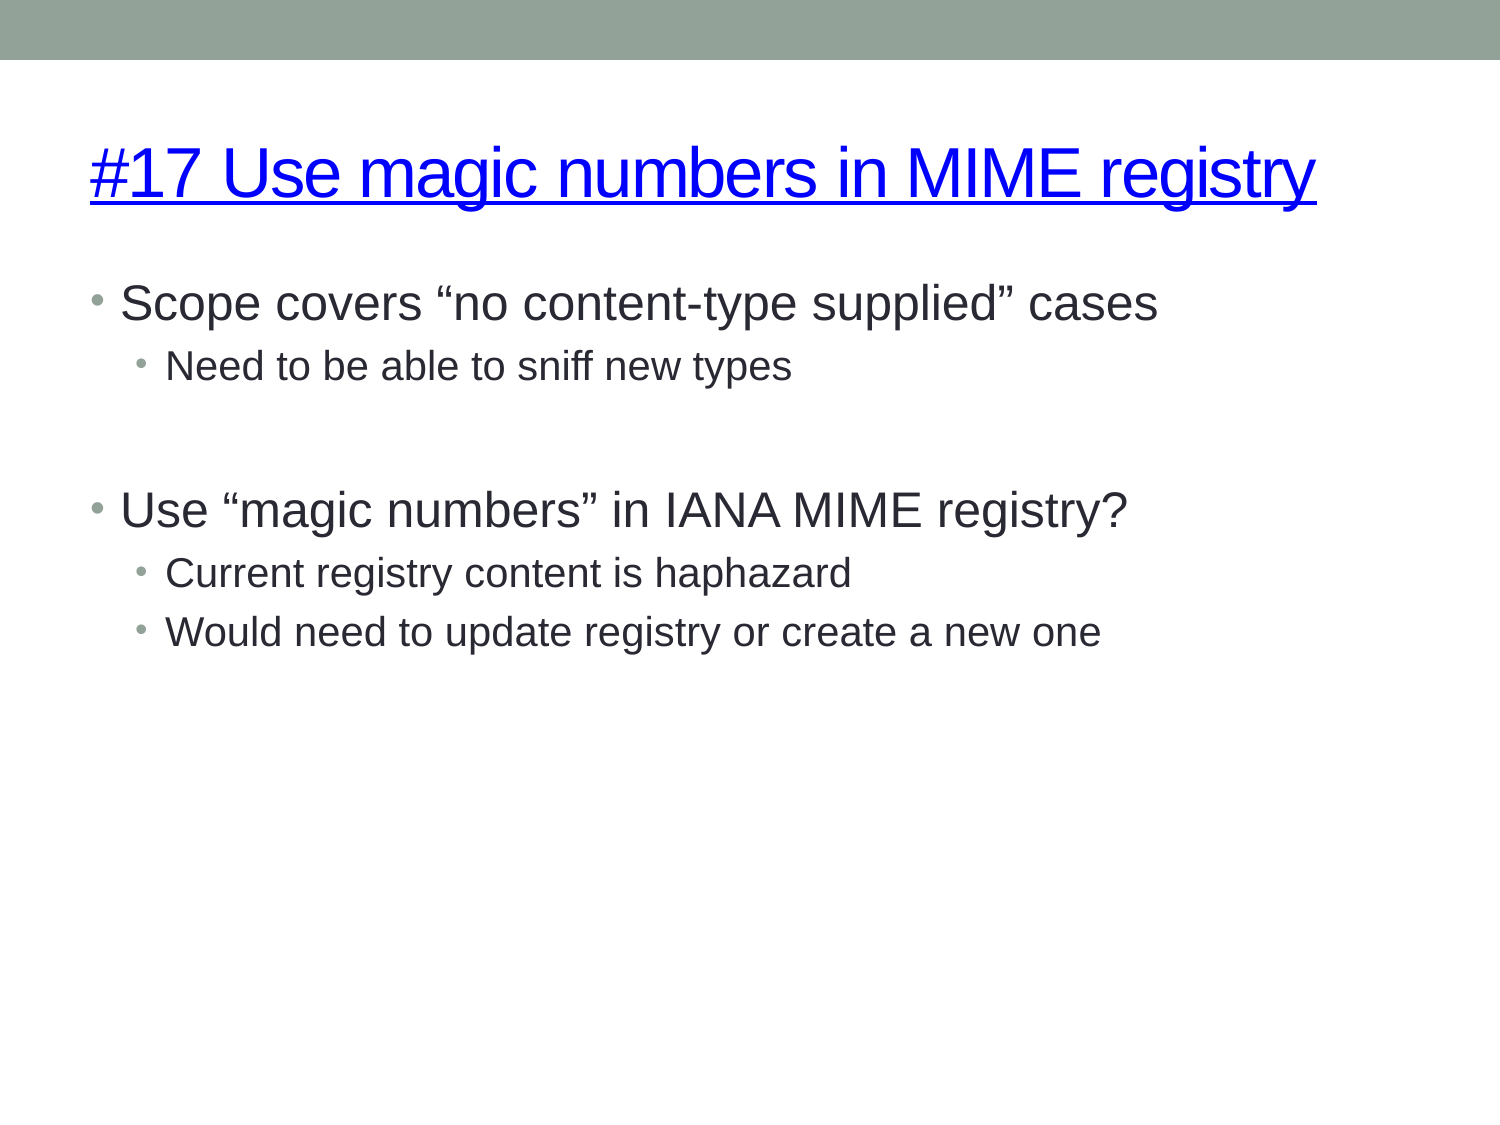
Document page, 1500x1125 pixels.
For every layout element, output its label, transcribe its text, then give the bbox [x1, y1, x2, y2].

list Scope covers “no content-type supplied” cases Need to be able to sniff new types Use “magic numbers” in IANA MIME registry? Current registry content is haphazard Would need to update registry or create a new one [75, 262, 1425, 1063]
title #17 Use magic numbers in MIME registry [75, 87, 1425, 250]
